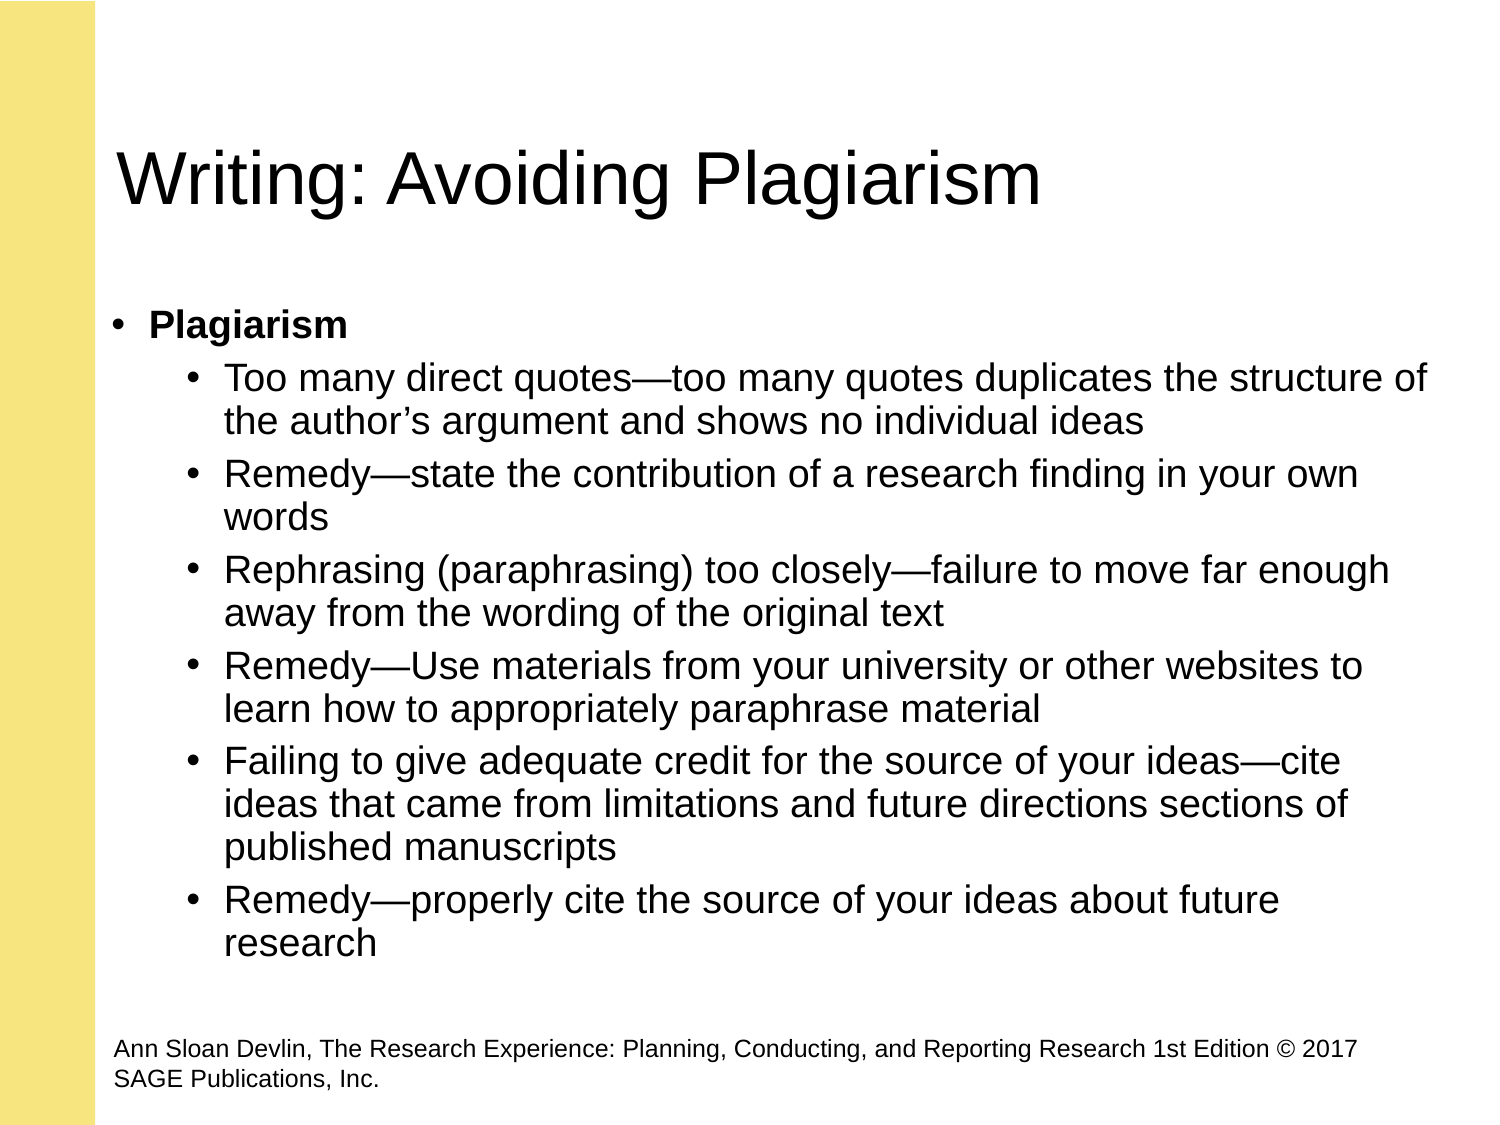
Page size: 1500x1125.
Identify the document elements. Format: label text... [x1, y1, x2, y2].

title Writing: Avoiding Plagiarism [101, 110, 1078, 251]
picture [0, 1, 96, 1125]
list Plagiarism Too many direct quotes—too many quotes duplicates the structure of the author’s argument and shows no individual ideas Remedy—state the contribution of a research finding in your own words Rephrasing (paraphrasing) too closely—failure to move far enough away from the wording of the original text Remedy—Use materials from your university or other websites to learn how to appropriately paraphrase material Failing to give adequate credit for the source of your ideas—cite ideas that came from limitations and future directions sections of published manuscripts Remedy—properly cite the source of your ideas about future research [96, 297, 1449, 972]
